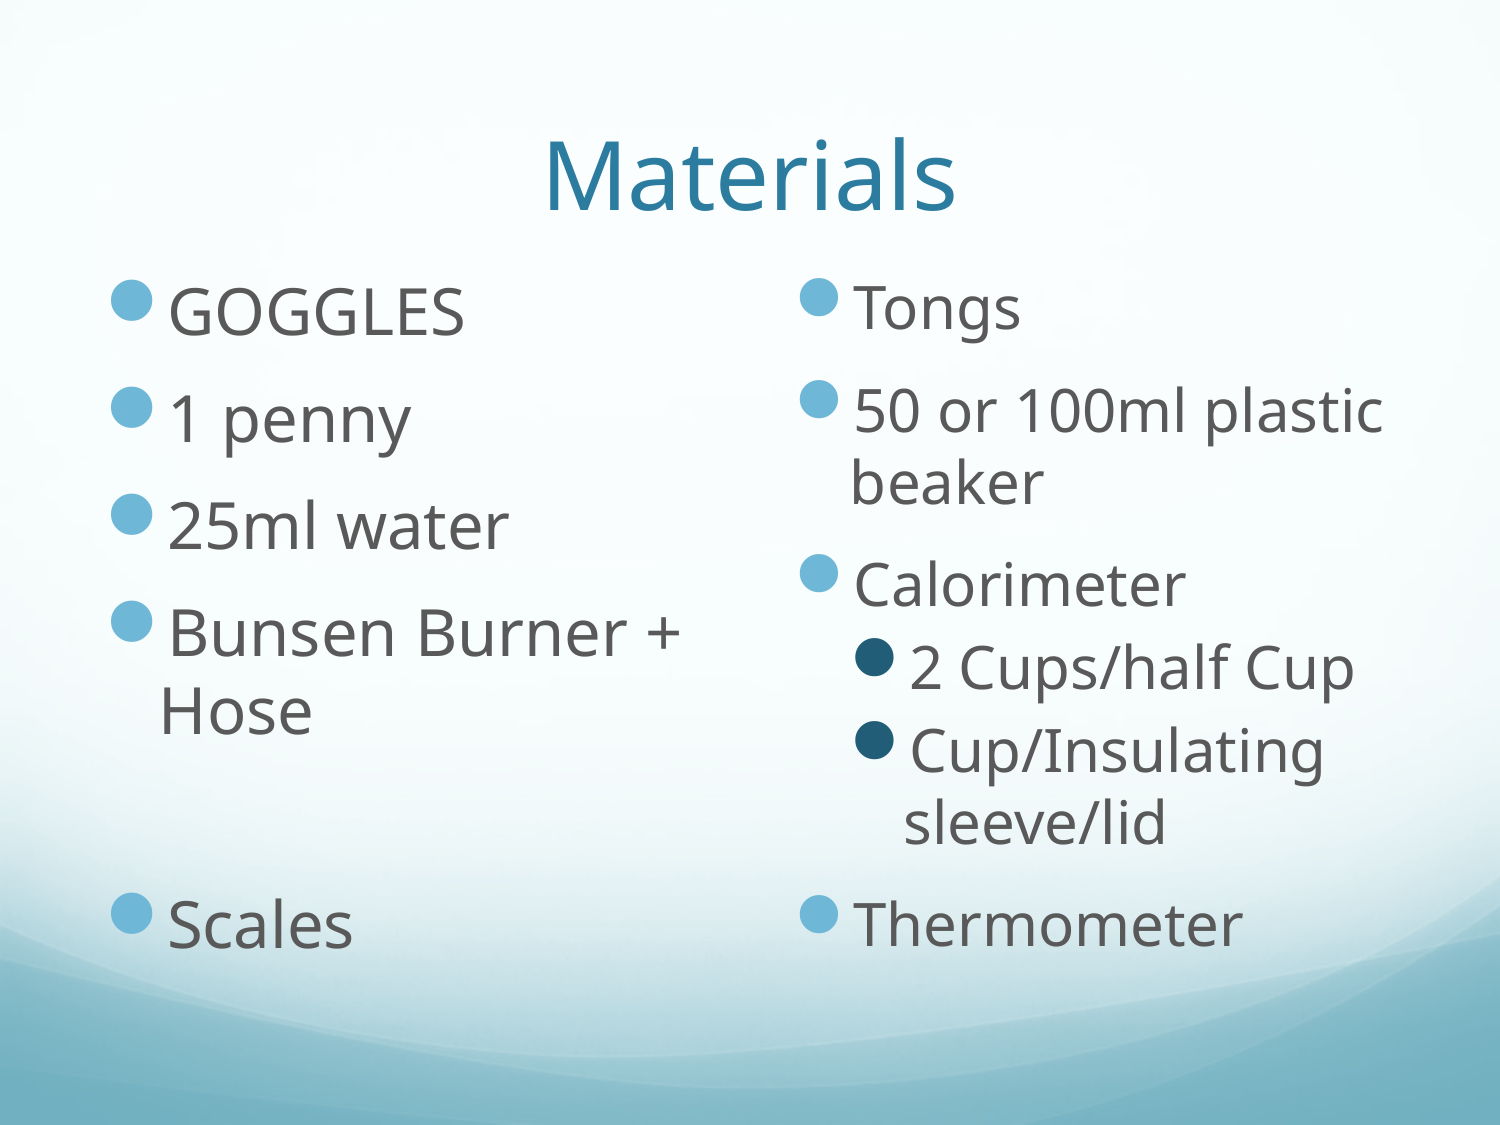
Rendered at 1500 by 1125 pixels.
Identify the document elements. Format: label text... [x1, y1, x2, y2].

list Tongs 50 or 100ml plastic beaker Calorimeter 2 Cups/half Cup Cup/Insulating sleeve/lid Thermometer [779, 262, 1410, 975]
title Materials [90, 17, 1410, 237]
list GOGGLES 1 penny 25ml water Bunsen Burner + Hose Scales [90, 262, 721, 975]
